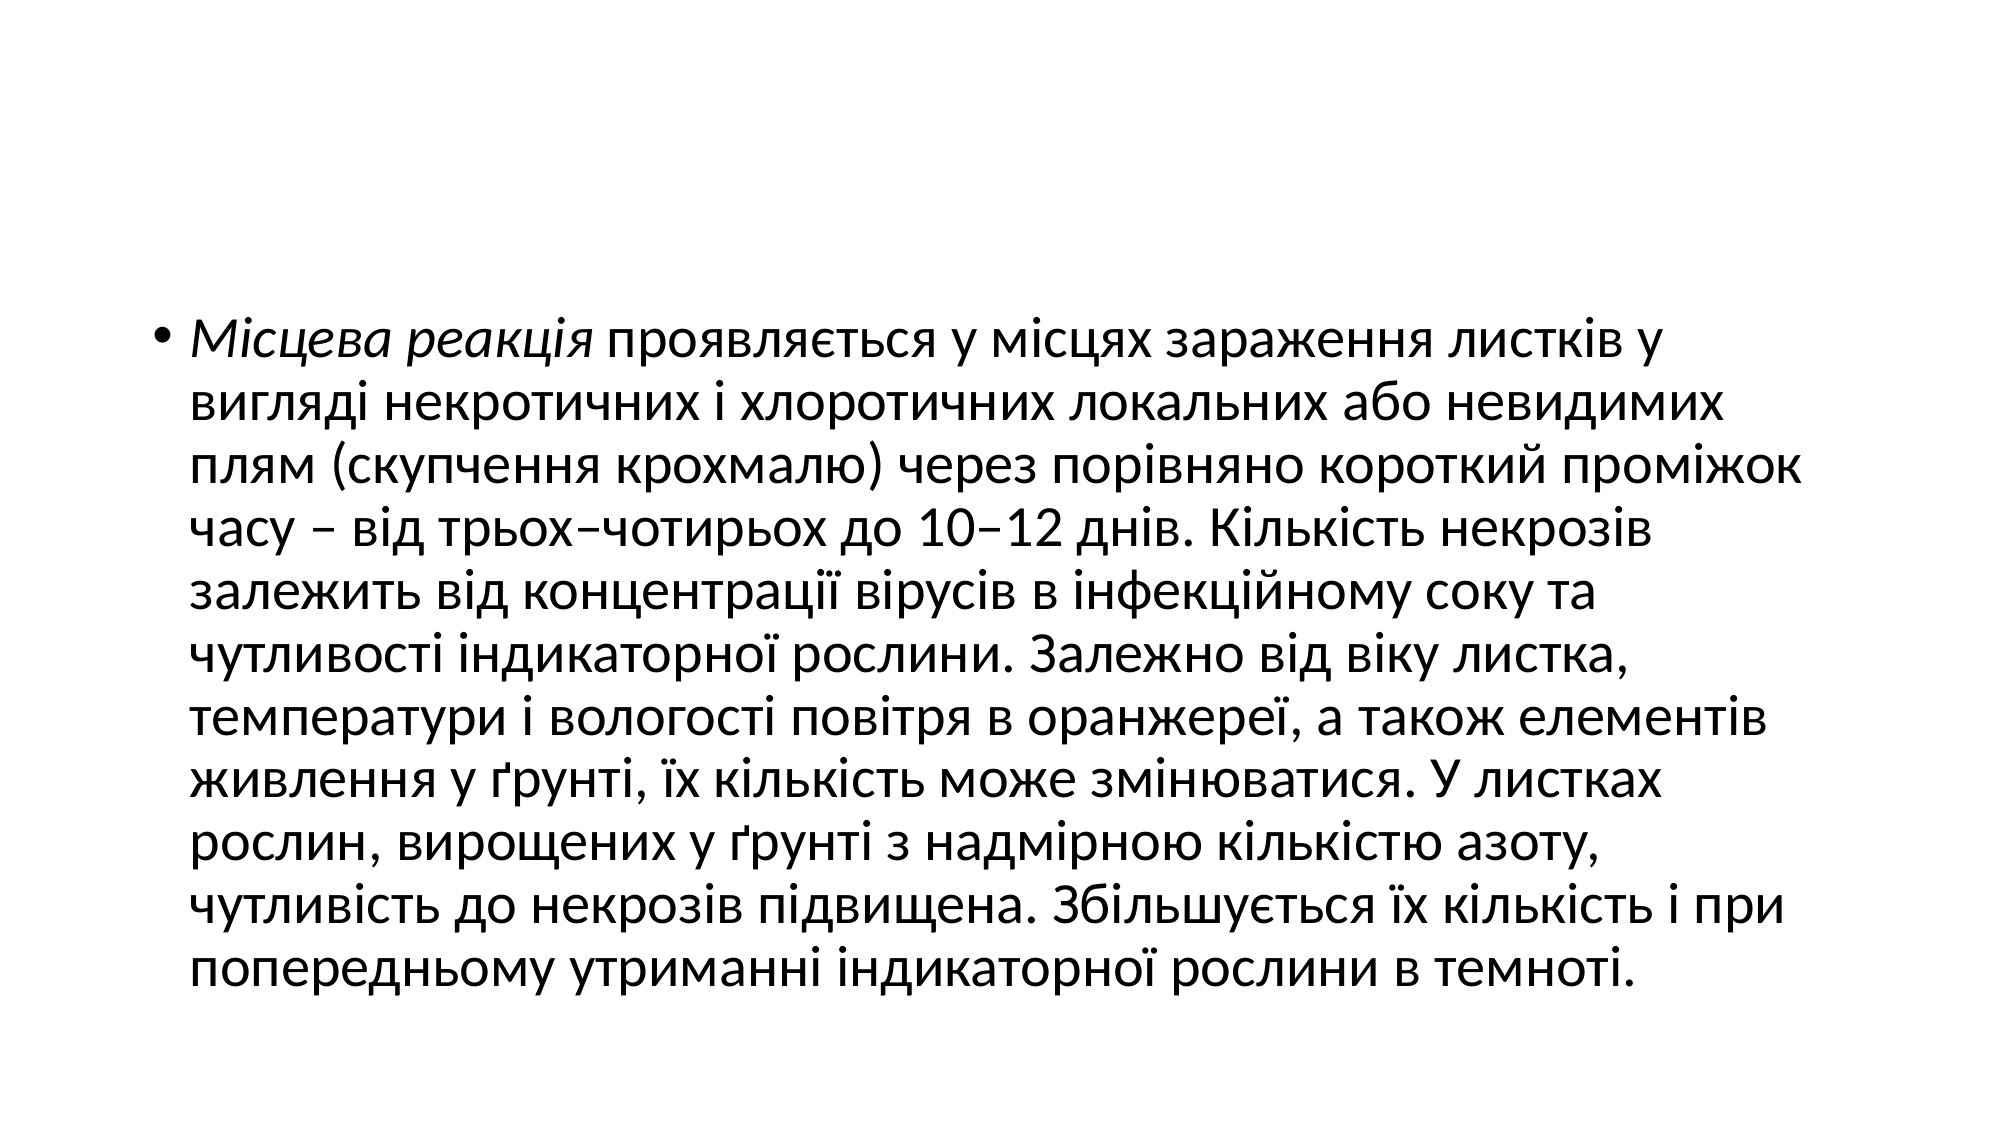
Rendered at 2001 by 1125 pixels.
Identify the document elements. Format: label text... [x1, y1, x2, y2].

list Місцева реакція проявляється у місцях зараження листків у вигляді некротичних і хлоротичних локальних або невидимих плям (скупчення крохмалю) через порівняно короткий проміжок часу – від трьох–чотирьох до 10–12 днів. Кількість некрозів залежить від концентрації вірусів в інфекційному соку та чутливості індикаторної рослини. Залежно від віку листка, температури і вологості повітря в оранжереї, а також елементів живлення у ґрунті, їх кількість може змінюватися. У листках рослин, вирощених у ґрунті з надмірною кількістю азоту, чутливість до некрозів підвищена. Збільшується їх кількість і при попередньому утриманні індикаторної рослини в темноті. [137, 299, 1863, 1014]
